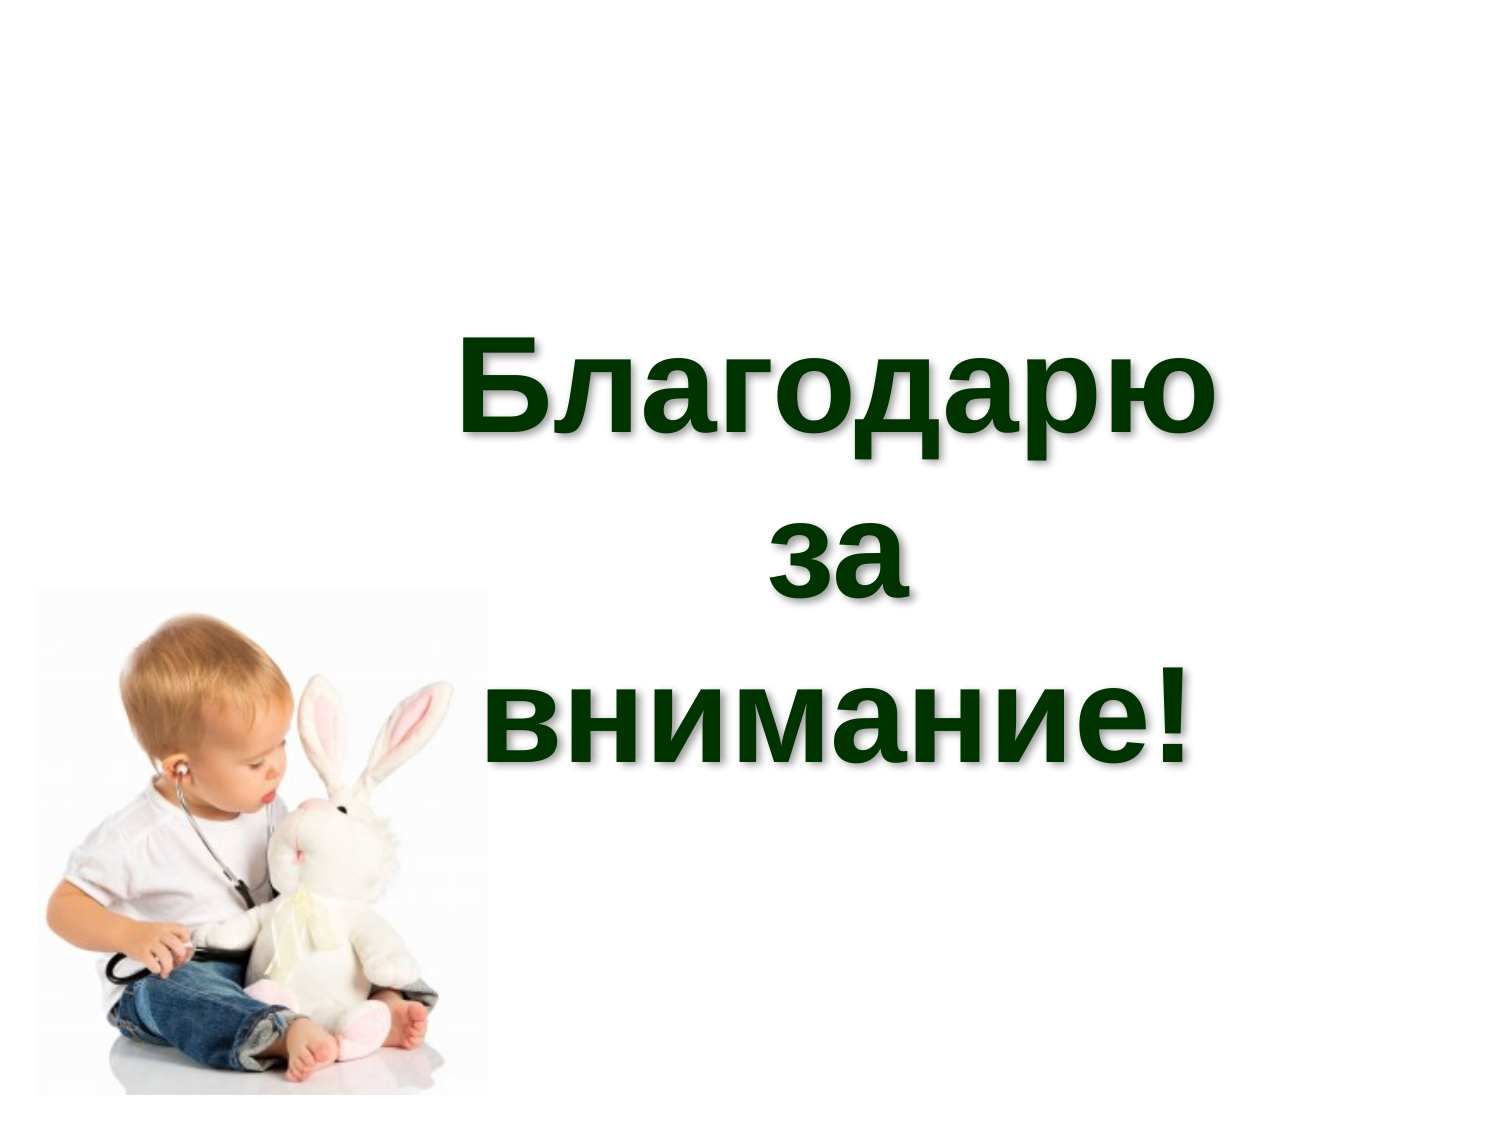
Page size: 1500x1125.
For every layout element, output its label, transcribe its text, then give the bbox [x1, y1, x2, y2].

text_box Благодарю за внимание! [412, 287, 1263, 798]
picture [37, 587, 488, 1096]
